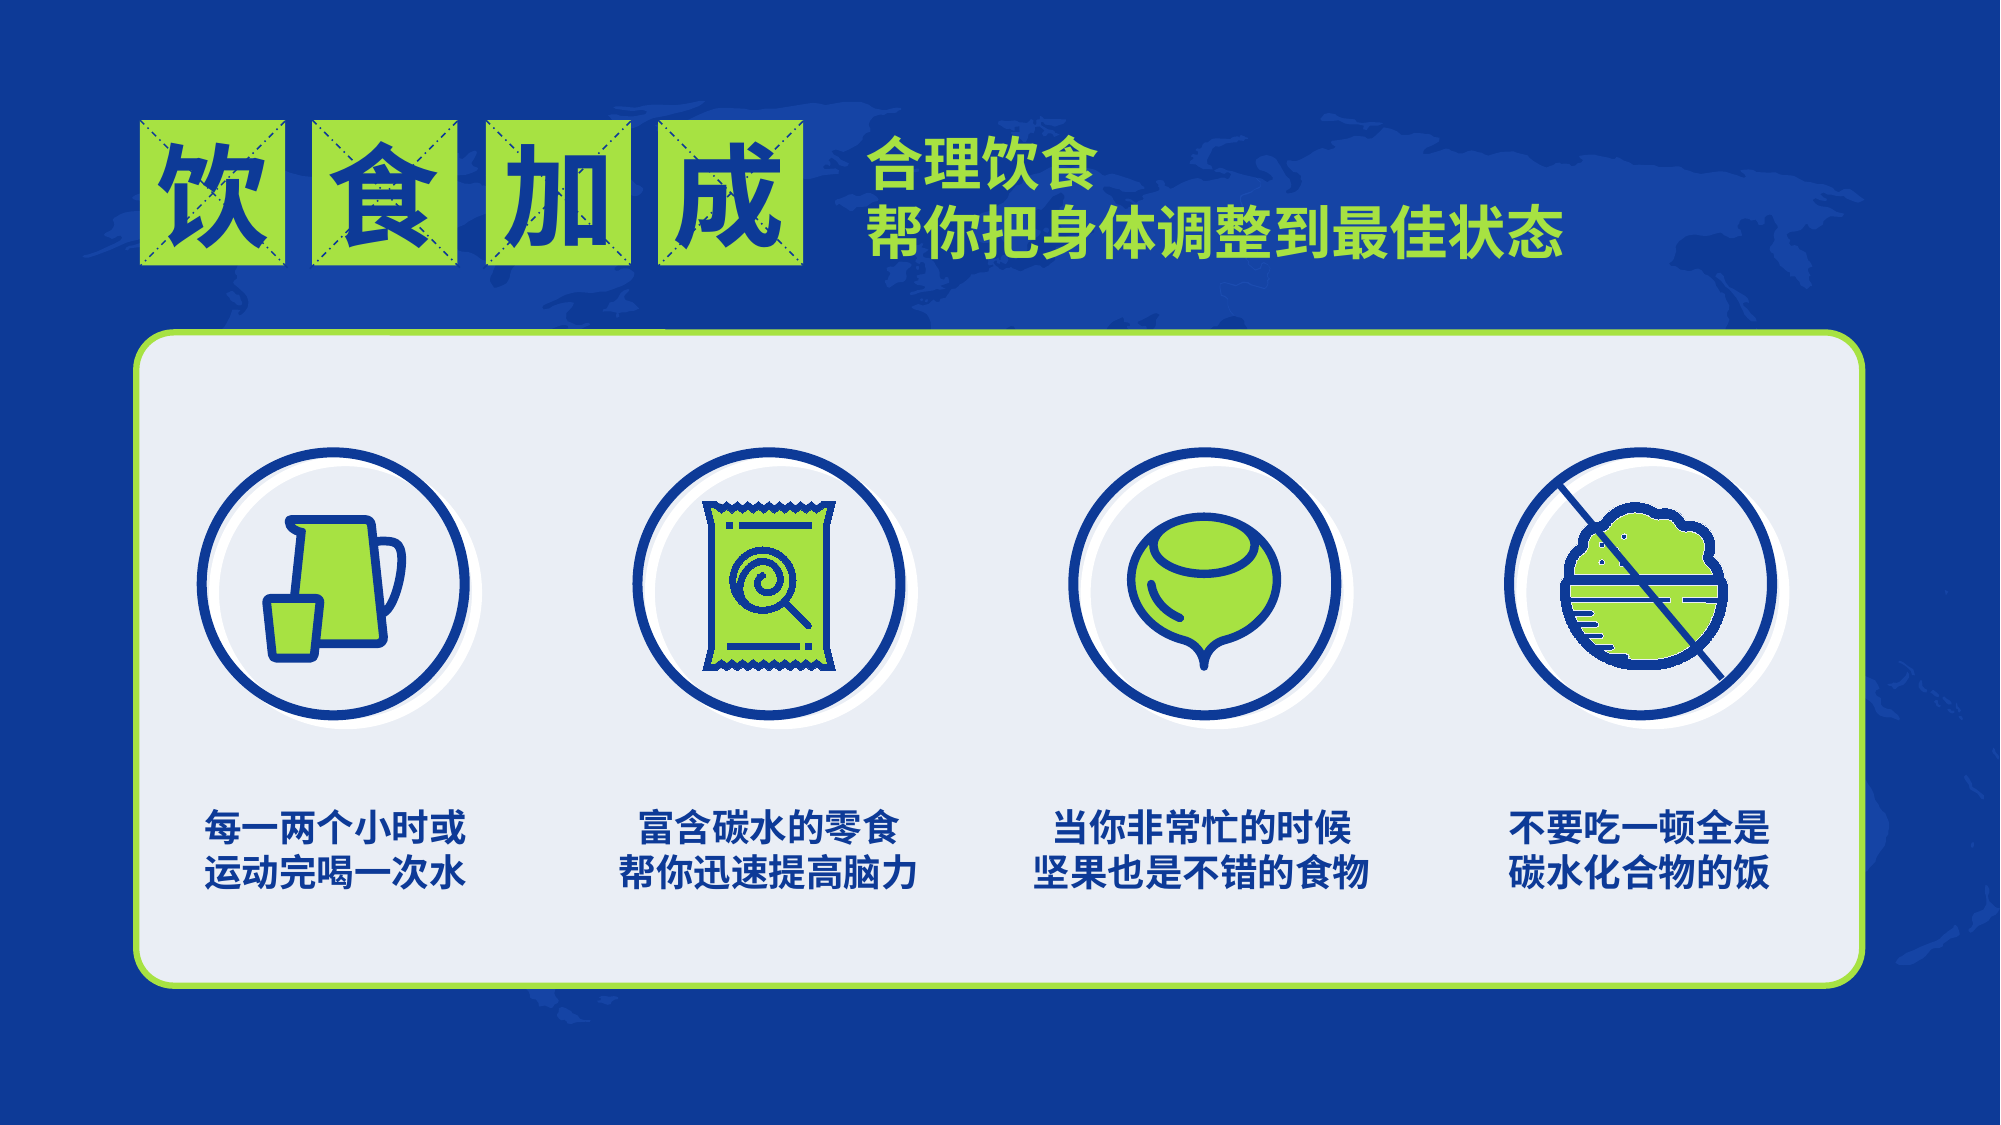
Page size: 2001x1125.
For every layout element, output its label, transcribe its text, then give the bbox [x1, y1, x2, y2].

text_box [209, 456, 1790, 730]
text_box 富含碳水的零食 帮你迅速提高脑力 [603, 796, 934, 901]
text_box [1556, 481, 1723, 679]
text_box 不要吃一顿全是 碳水化合物的饭 [1494, 796, 1787, 901]
text_box 每一两个小时或 运动完喝一次水 [189, 796, 482, 901]
text_box 合理饮食 帮你把身体调整到最佳状态 [850, 119, 1580, 274]
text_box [482, 119, 807, 271]
text_box 当你非常忙的时候 坚果也是不错的食物 [1017, 796, 1386, 901]
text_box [196, 447, 1778, 721]
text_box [136, 119, 462, 271]
text_box [135, 331, 1864, 987]
